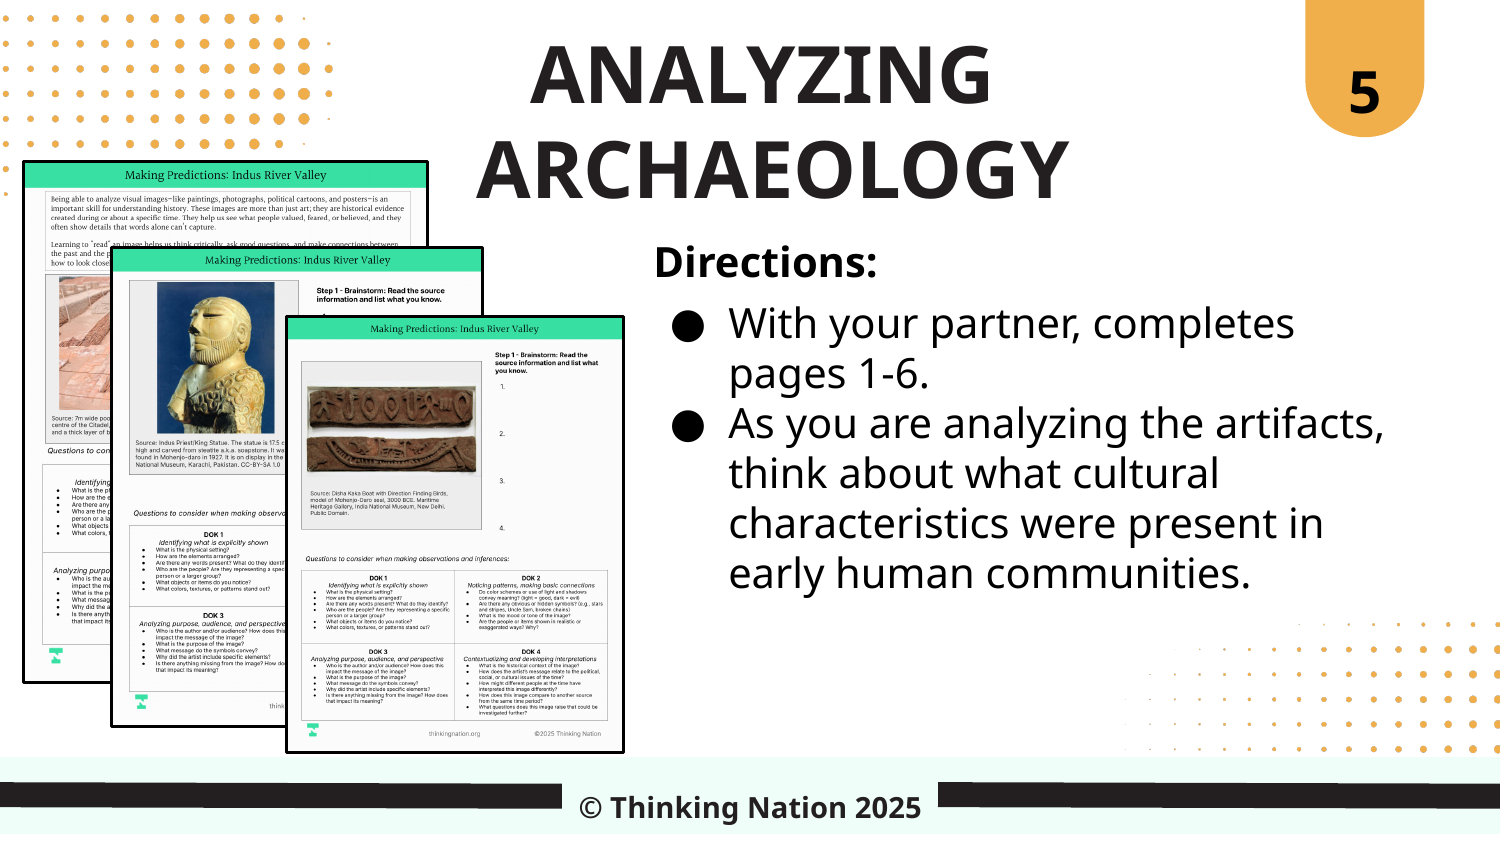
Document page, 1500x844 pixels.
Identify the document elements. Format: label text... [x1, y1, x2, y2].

text_box ANALYZING ARCHAEOLOGY [168, 24, 1378, 215]
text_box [0, 756, 1500, 835]
text_box [1100, 622, 1500, 755]
text_box Directions: With your partner, completes pages 1-6. As you are analyzing the artifacts, think about what cultural characteristics were present in early human communities. [645, 228, 1417, 604]
text_box [0, 0, 333, 196]
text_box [1300, 0, 1430, 138]
picture [25, 162, 623, 751]
